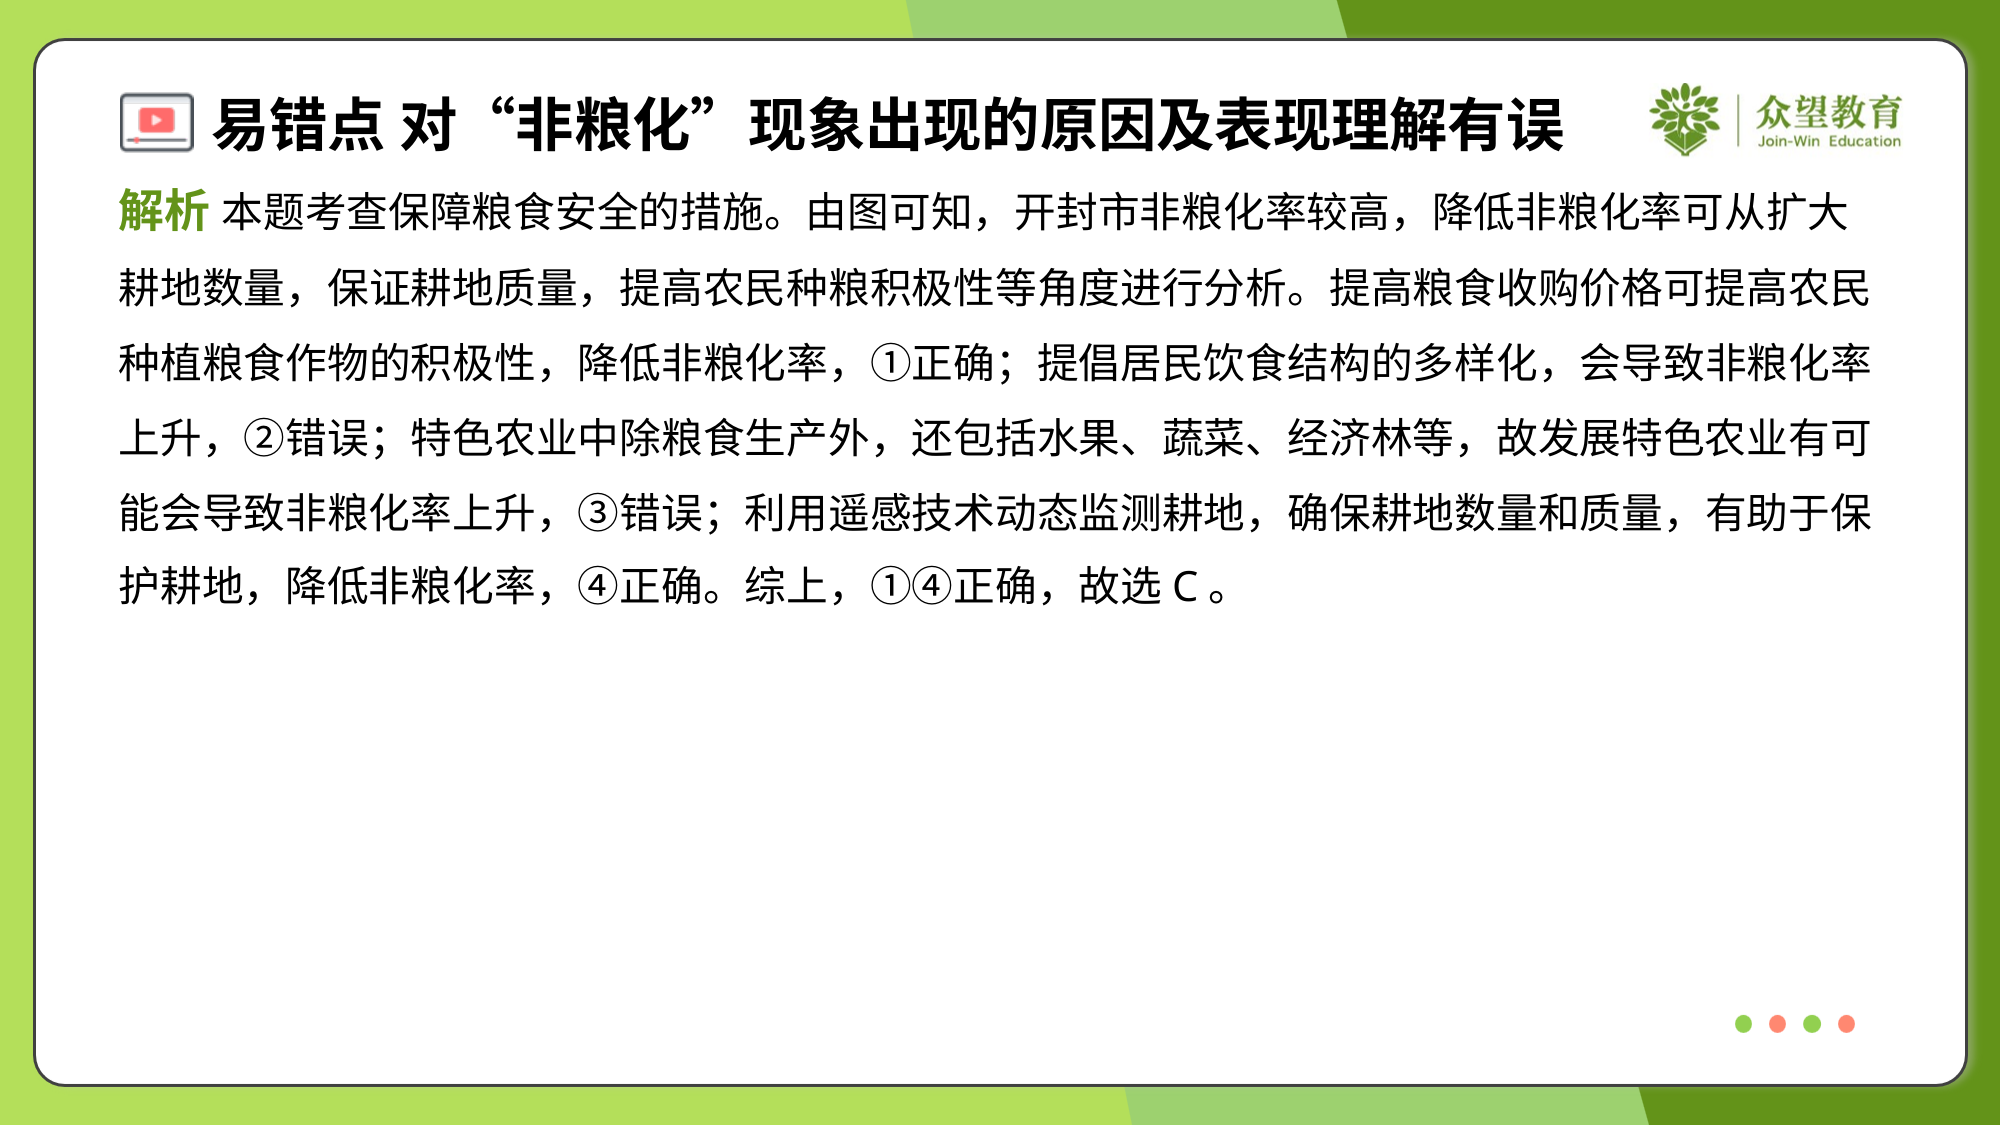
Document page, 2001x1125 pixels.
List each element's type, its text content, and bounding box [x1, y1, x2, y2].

text_box 解析 本题考查保障粮食安全的措施。由图可知，开封市非粮化率较高，降低非粮化率可从扩大 耕地数量，保证耕地质量，提高农民种粮积极性等角度进行分析。提高粮食收购价格可提高农民 种植粮食作物的积极性，降低非粮化率，①正确；提倡居民饮食结构的多样化，会导致非粮化率 上升，②错误；特色农业中除粮食生产外，还包括水果、蔬菜、经济林等，故发展特色农业有可 能会导致非粮化率上升，③错误；利用遥感技术动态监测耕地，确保耕地数量和质量，有助于保 护耕地，降低非粮化率，④正确。综上，①④正确，故选C。 [118, 159, 1883, 602]
picture [0, 0, 2000, 1125]
